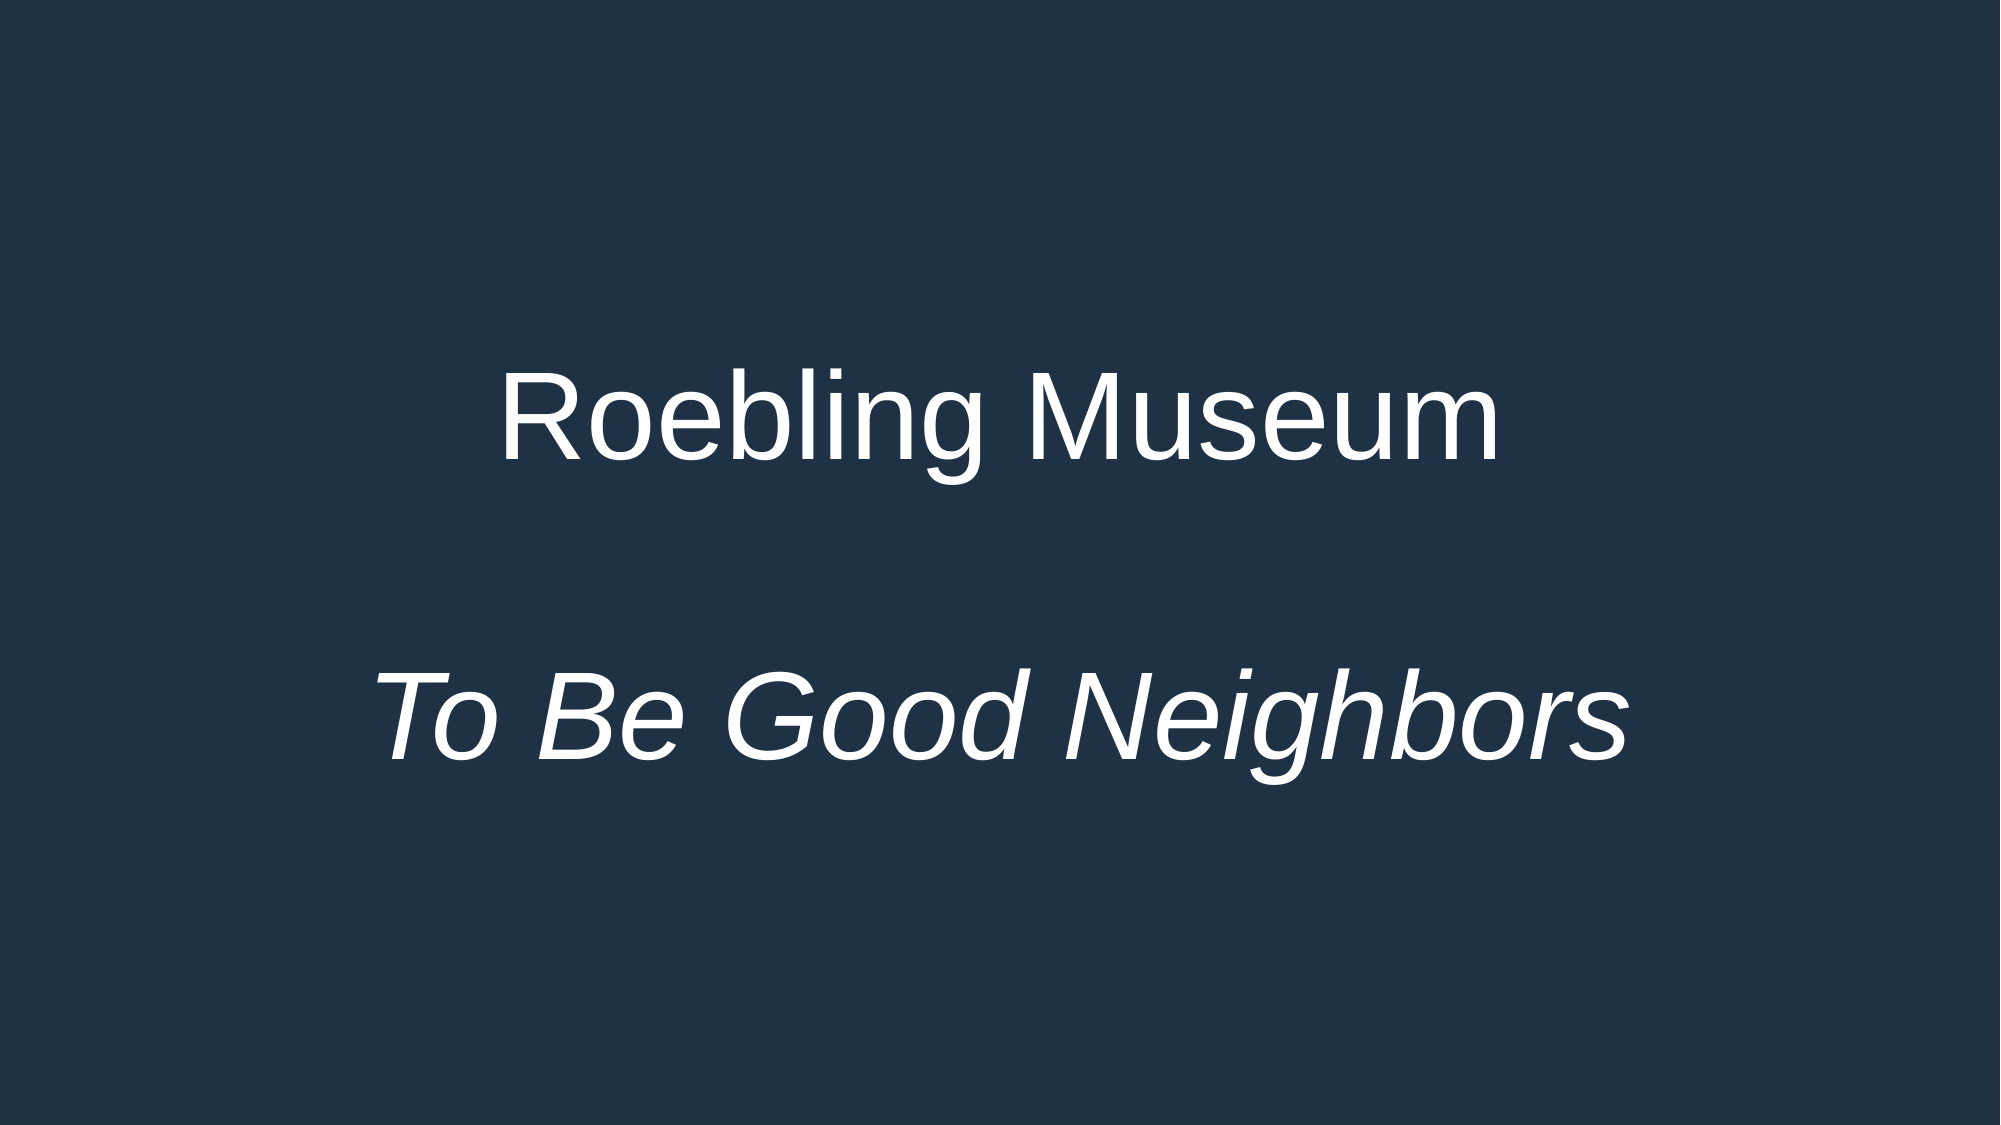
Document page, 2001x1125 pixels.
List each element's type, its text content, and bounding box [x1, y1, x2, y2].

text_box Roebling Museum To Be Good Neighbors [178, 327, 1821, 793]
